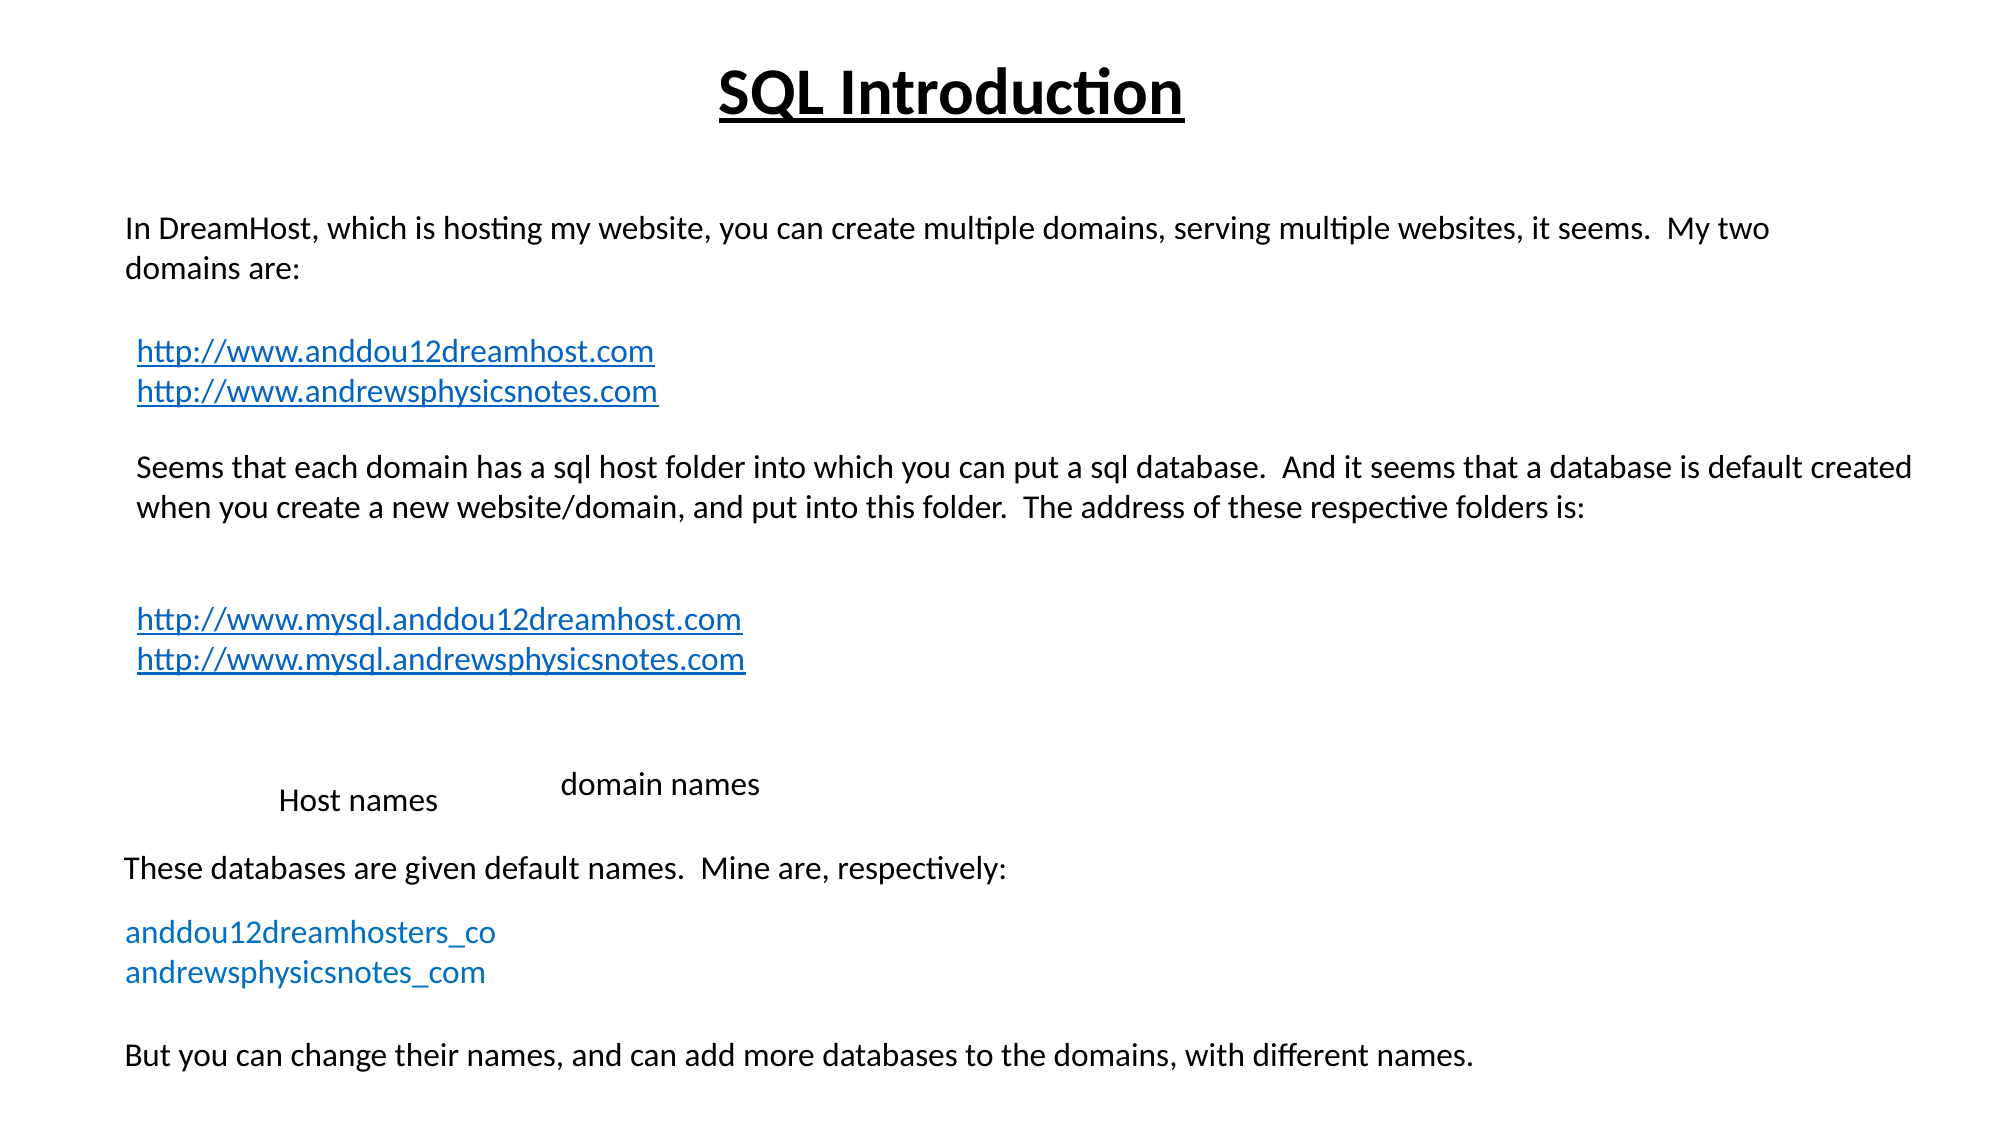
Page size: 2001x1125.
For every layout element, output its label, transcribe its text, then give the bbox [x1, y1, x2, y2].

text_box These databases are given default names. Mine are, respectively: [108, 838, 1152, 894]
text_box Seems that each domain has a sql host folder into which you can put a sql database. And it seems that a database is default created when you create a new website/domain, and put into this folder. The address of these respective folders is: [121, 438, 1958, 533]
text_box SQL Introduction [704, 40, 1200, 135]
text_box http://www.anddou12dreamhost.com http://www.andrewsphysicsnotes.com [121, 322, 797, 417]
text_box http://www.mysql.anddou12dreamhost.com http://www.mysql.andrewsphysicsnotes.com [121, 589, 797, 685]
text_box But you can change their names, and can add more databases to the domains, with different names. [109, 1025, 1745, 1080]
text_box domain names [545, 755, 797, 810]
text_box Host names [264, 770, 515, 825]
text_box anddou12dreamhosters_co andrewsphysicsnotes_com [110, 903, 641, 998]
text_box In DreamHost, which is hosting my website, you can create multiple domains, serving multiple websites, it seems. My two domains are: [110, 198, 1877, 294]
